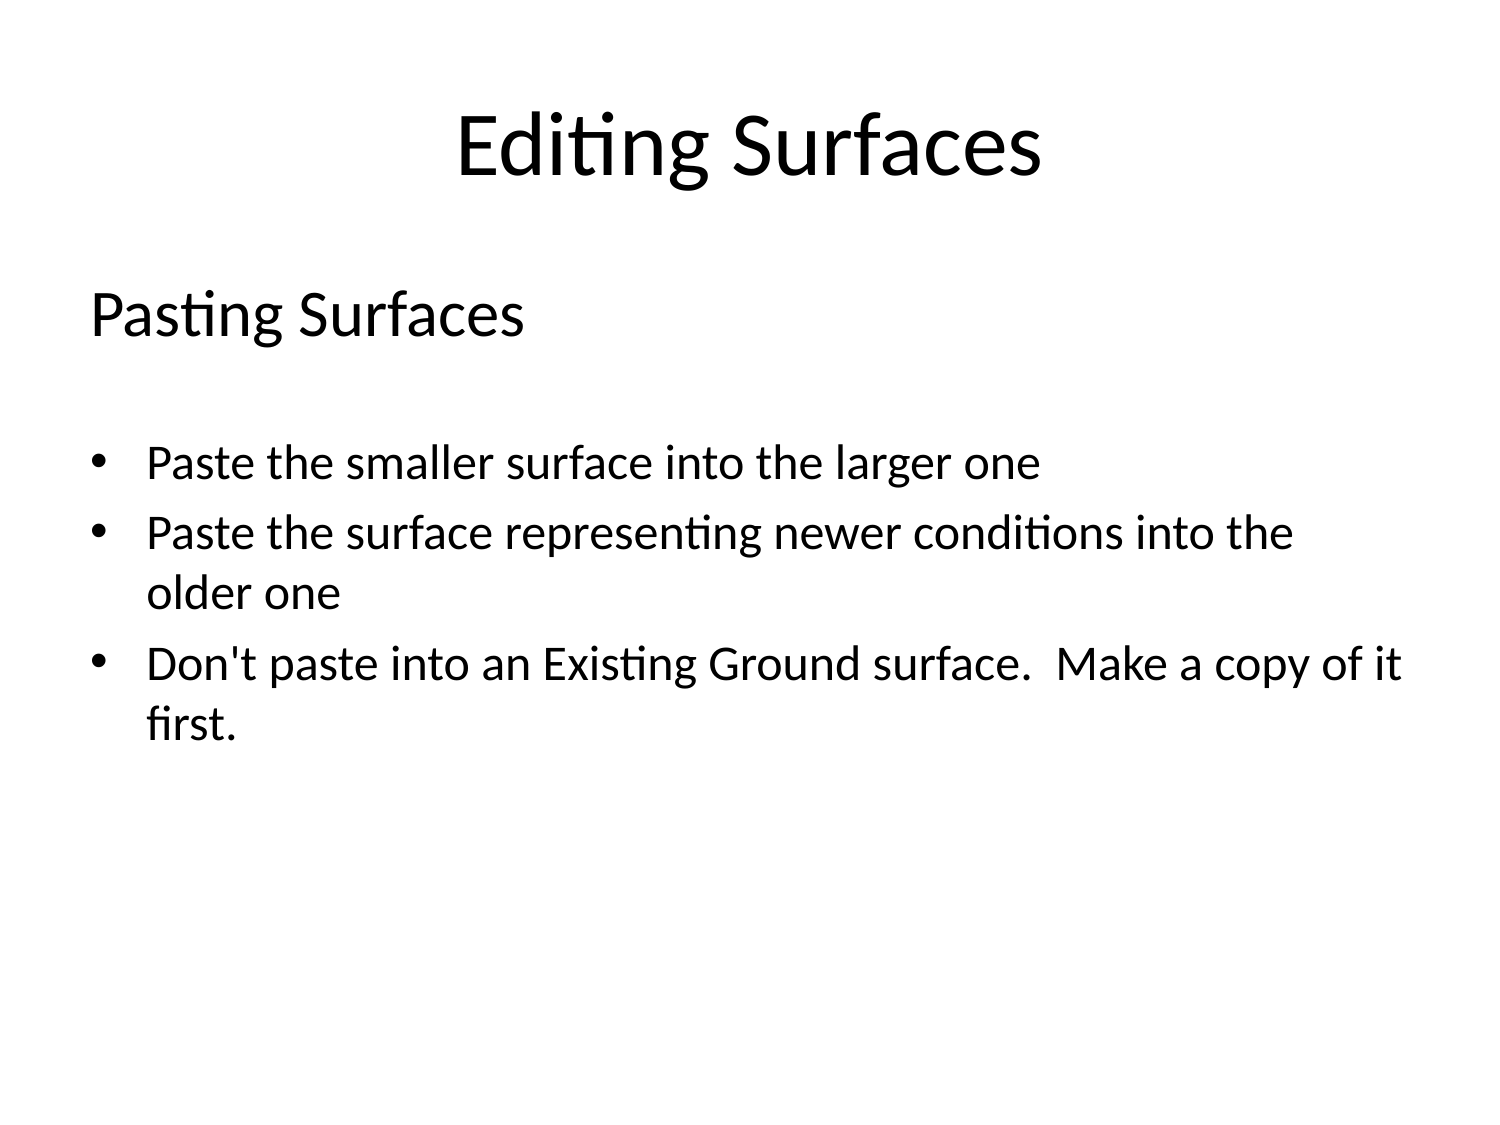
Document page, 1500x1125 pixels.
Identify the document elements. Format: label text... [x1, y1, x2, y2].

list Pasting Surfaces Paste the smaller surface into the larger one Paste the surface representing newer conditions into the older one Don't paste into an Existing Ground surface. Make a copy of it first. [75, 262, 1425, 1005]
title Editing Surfaces [75, 45, 1425, 233]
